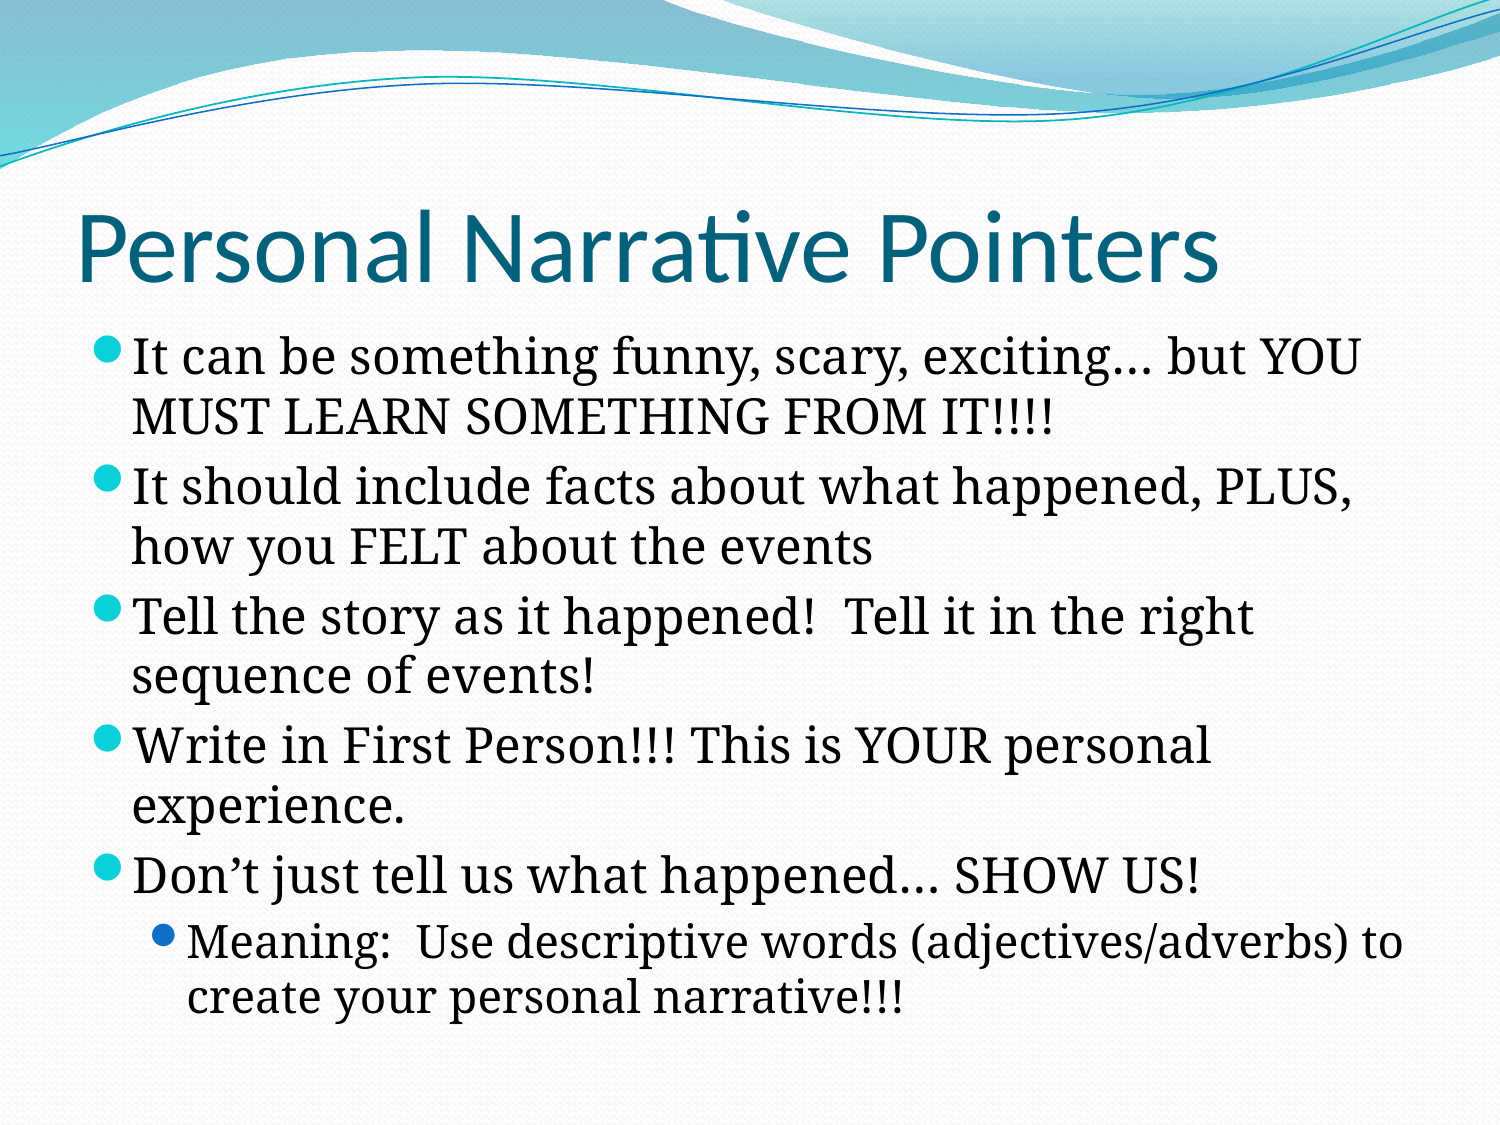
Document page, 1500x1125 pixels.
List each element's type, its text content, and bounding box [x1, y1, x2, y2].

list It can be something funny, scary, exciting… but YOU MUST LEARN SOMETHING FROM IT!!!! It should include facts about what happened, PLUS, how you FELT about the events Tell the story as it happened! Tell it in the right sequence of events! Write in First Person!!! This is YOUR personal experience. Don’t just tell us what happened… SHOW US! Meaning: Use descriptive words (adjectives/adverbs) to create your personal narrative!!! [75, 317, 1425, 1038]
title Personal Narrative Pointers [75, 115, 1425, 303]
